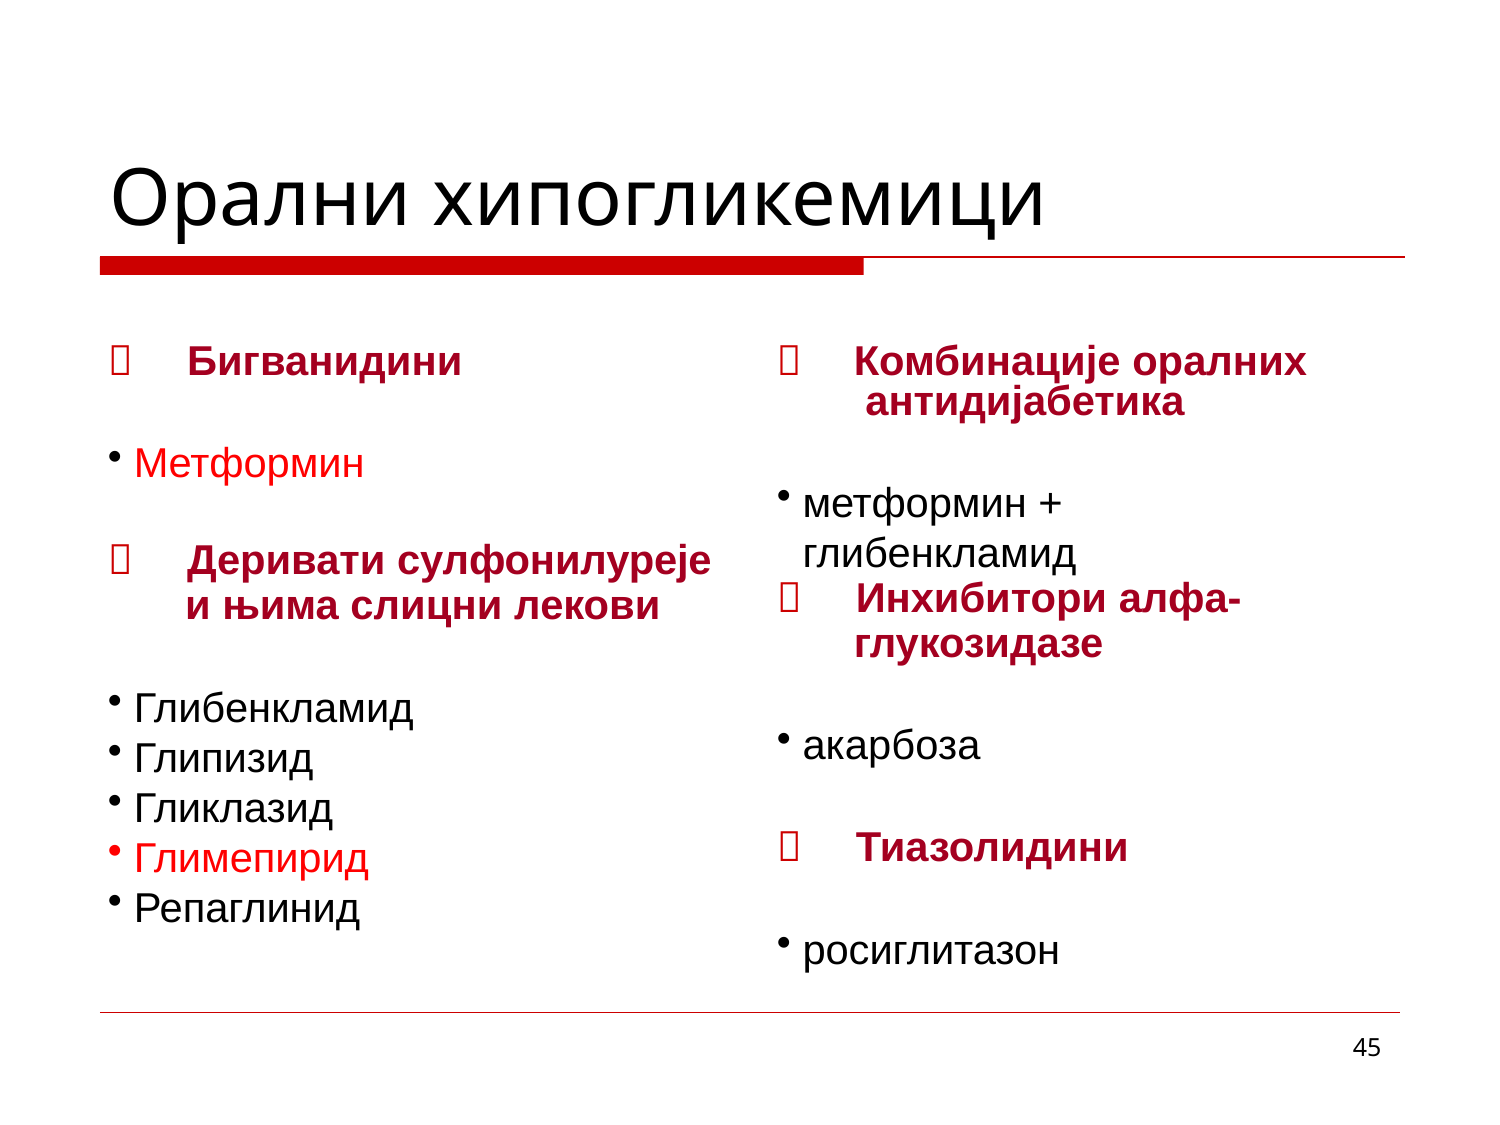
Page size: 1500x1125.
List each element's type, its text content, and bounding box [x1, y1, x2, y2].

title Орални хипогликемици [107, 144, 1085, 335]
list  Бигванидини Метформин  Деривати сулфонилуреје и њима слицни лекови Глибенкламид Глипизид Гликлазид Глимепирид Репаглинид [105, 331, 715, 972]
slide_number 45 [1348, 1029, 1390, 1125]
list  Комбинације оралних антидијабетика метформин + глибенкламид  Инхибитори алфа- глукозидазе акарбоза  Тиазолидини росиглитазон [774, 331, 1354, 982]
